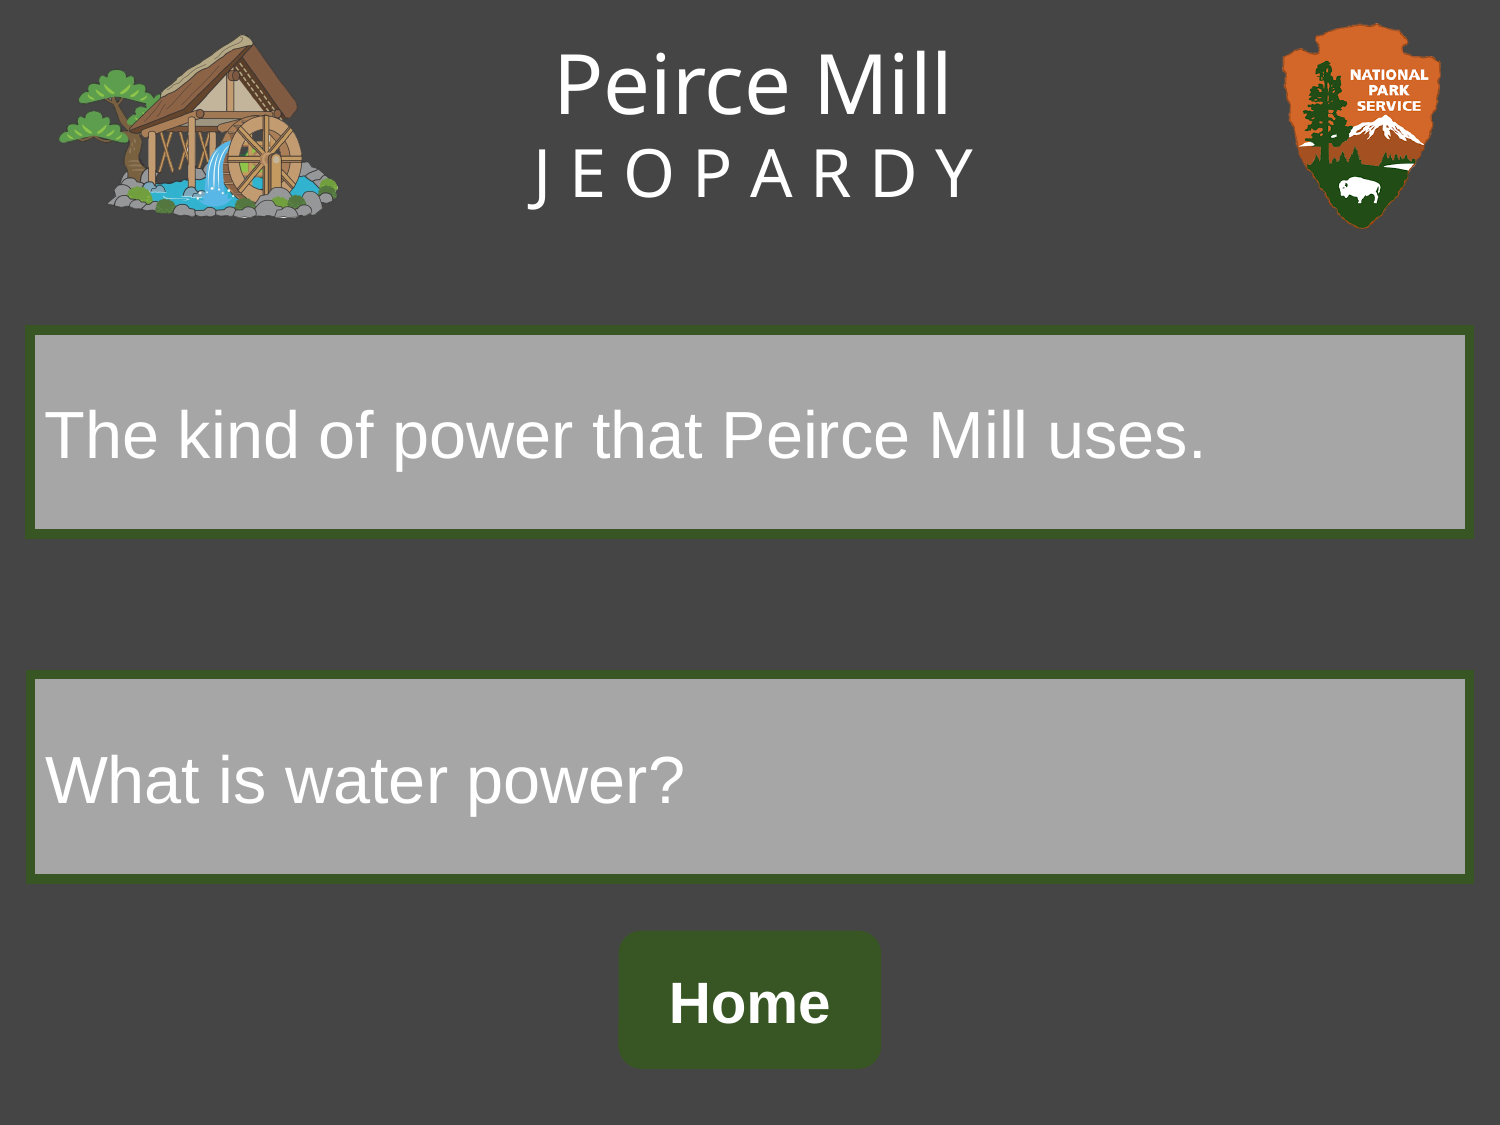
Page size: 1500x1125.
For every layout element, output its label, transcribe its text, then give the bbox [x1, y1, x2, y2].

text_box Peirce Mill J E O P A R D Y [485, 23, 1023, 219]
picture [1282, 23, 1441, 229]
picture [58, 34, 338, 218]
text_box Home [617, 929, 883, 1070]
text_box The kind of power that Peirce Mill uses. [30, 329, 1470, 535]
text_box What is water power? [30, 674, 1470, 879]
